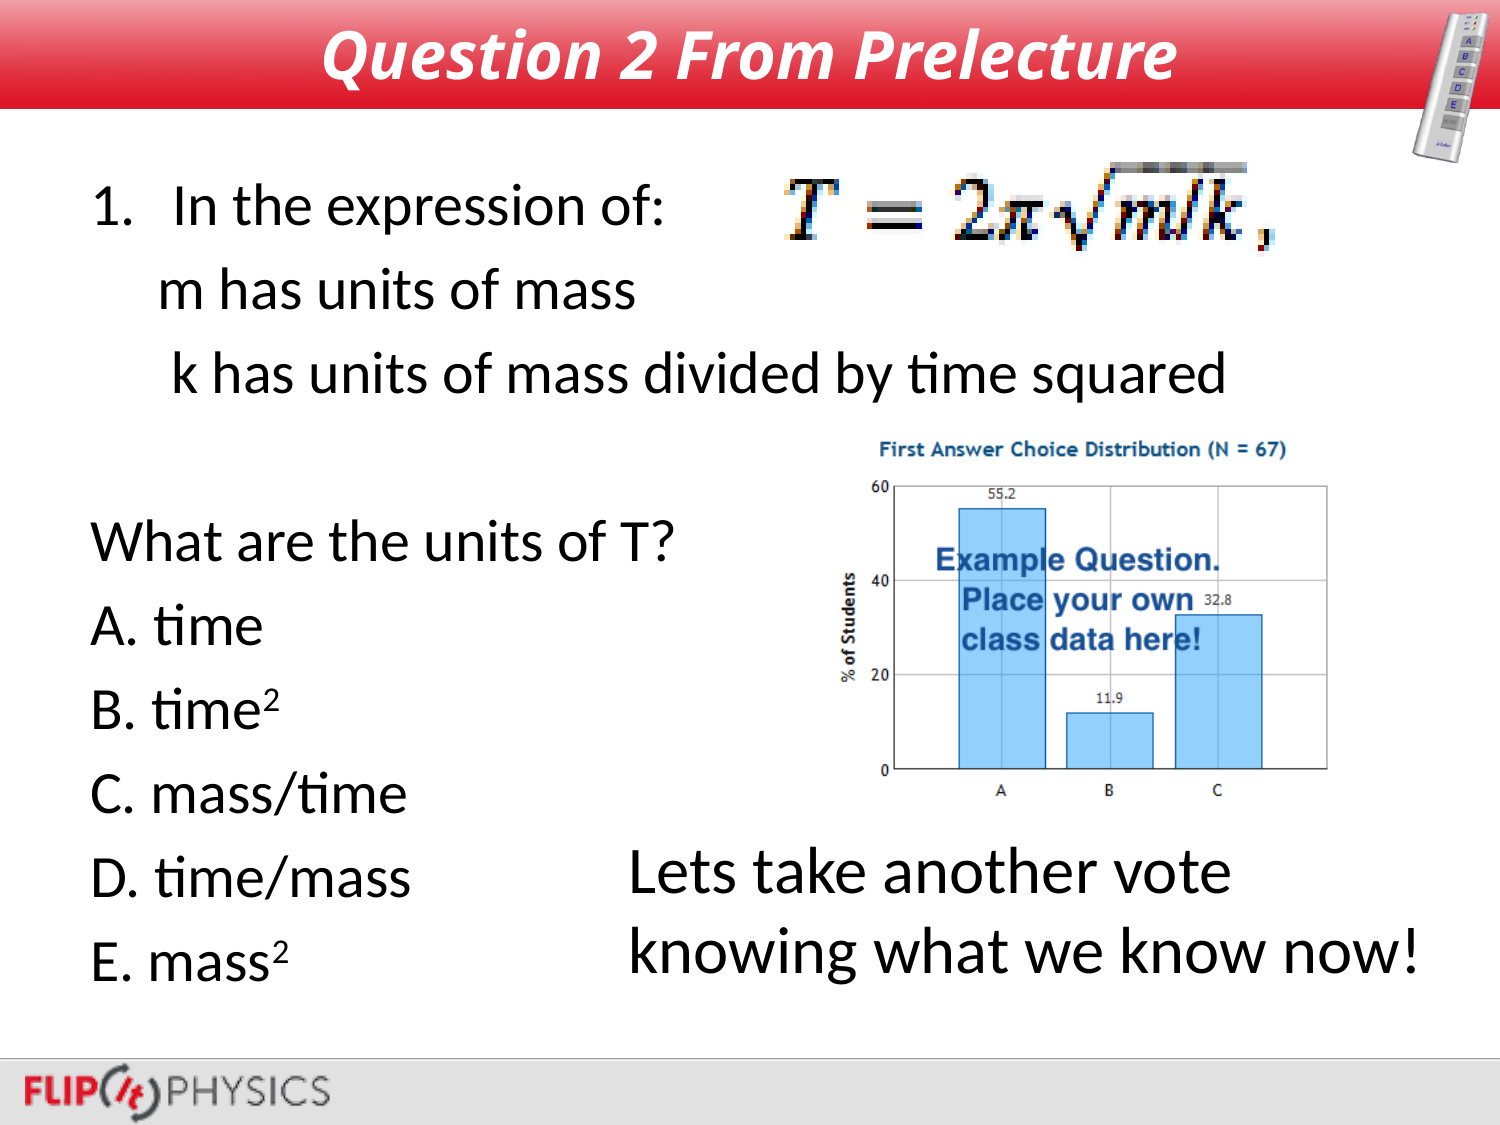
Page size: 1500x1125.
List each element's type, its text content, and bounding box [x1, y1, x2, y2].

picture [768, 157, 1281, 257]
picture [0, 1058, 1500, 1125]
picture [0, 0, 1500, 163]
title Question 2 From Prelecture [75, 15, 1425, 91]
list In the expression of: m has units of mass k has units of mass divided by time squared What are the units of T? A. time B. time2 C. mass/time D. time/mass E. mass2 [75, 157, 1425, 1005]
picture [818, 421, 1349, 820]
text_box Lets take another vote knowing what we know now! [613, 819, 1438, 995]
